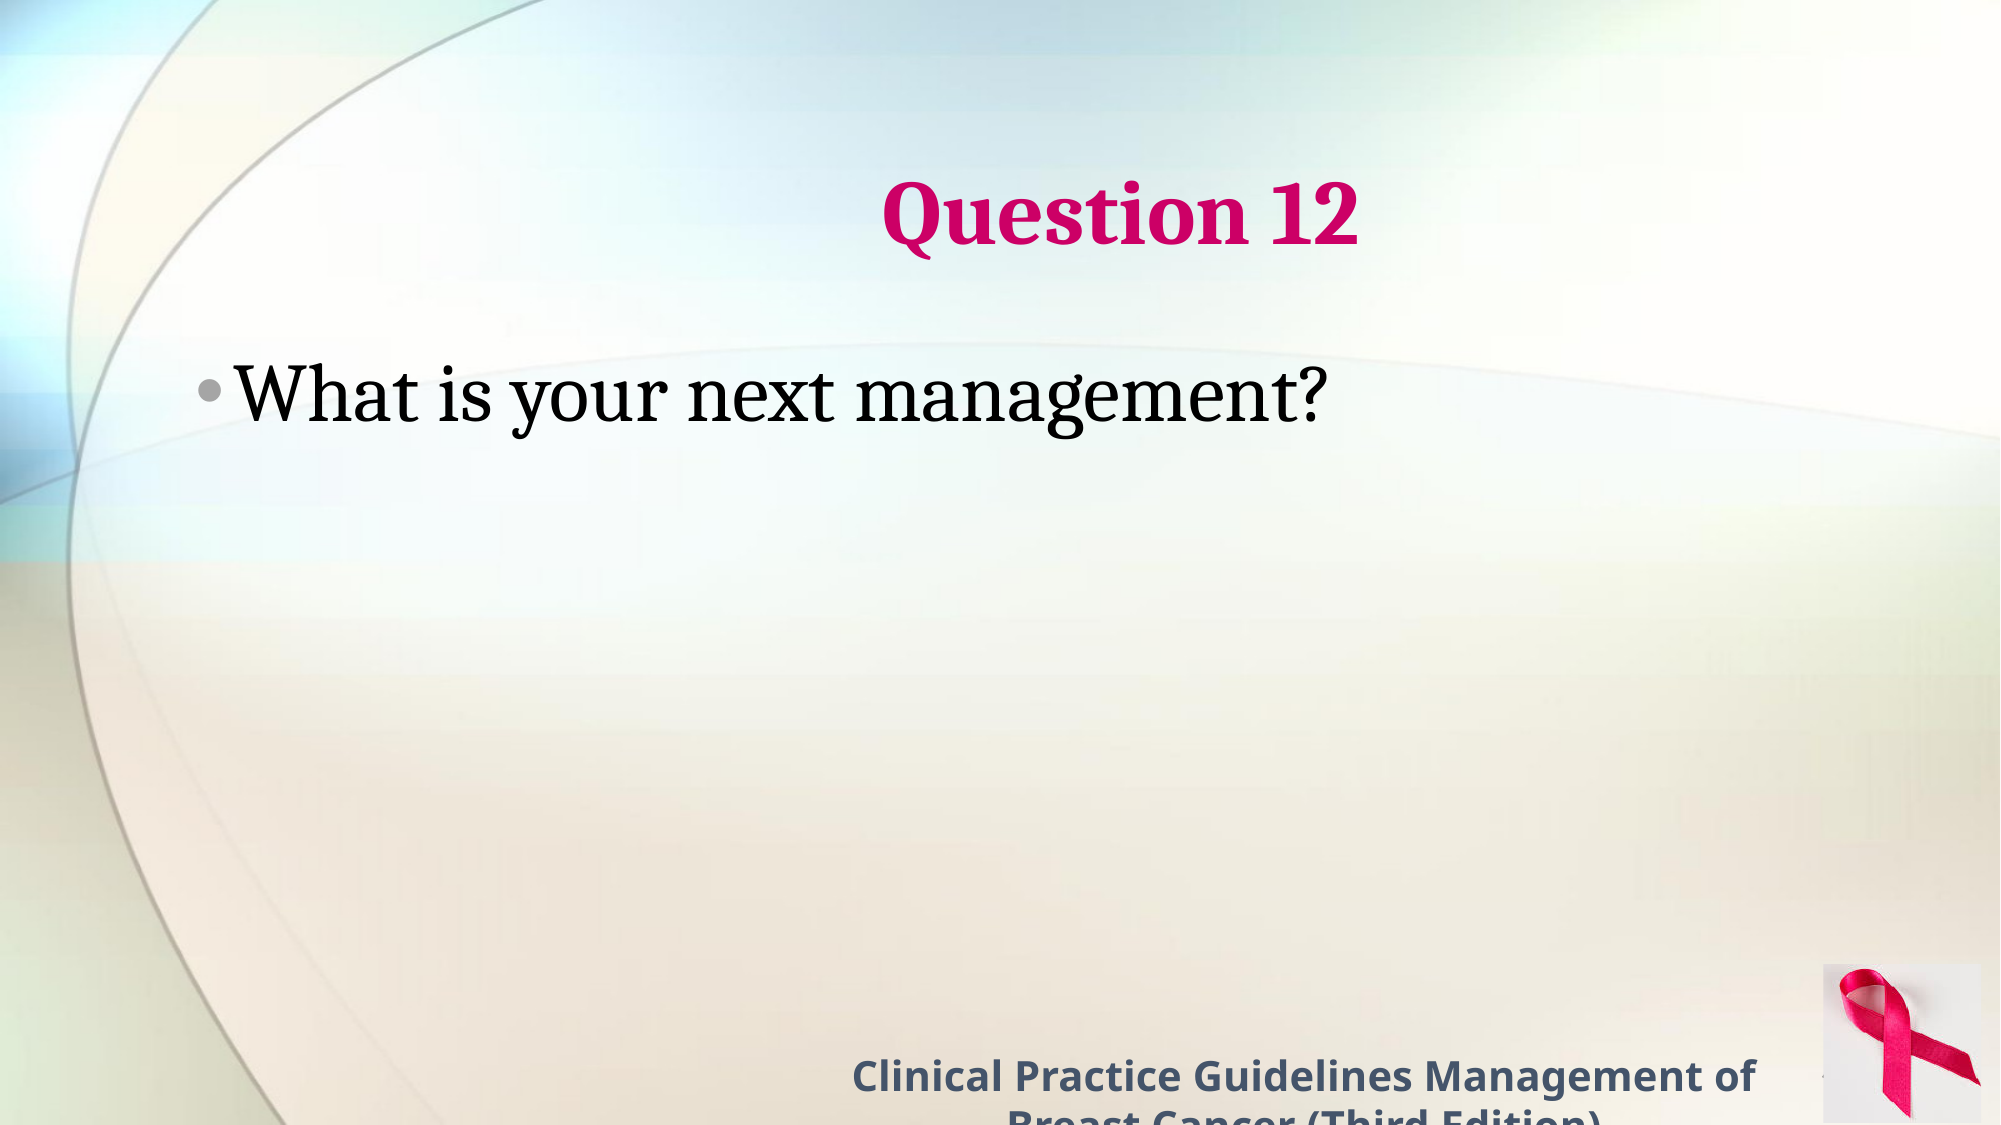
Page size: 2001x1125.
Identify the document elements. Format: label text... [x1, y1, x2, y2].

list What is your next management? [180, 342, 1863, 965]
title Question 12 [381, 99, 1863, 317]
picture [0, 0, 2001, 1125]
text_box Clinical Practice Guidelines Management of Breast Cancer (Third Edition) [788, 1042, 1820, 1125]
